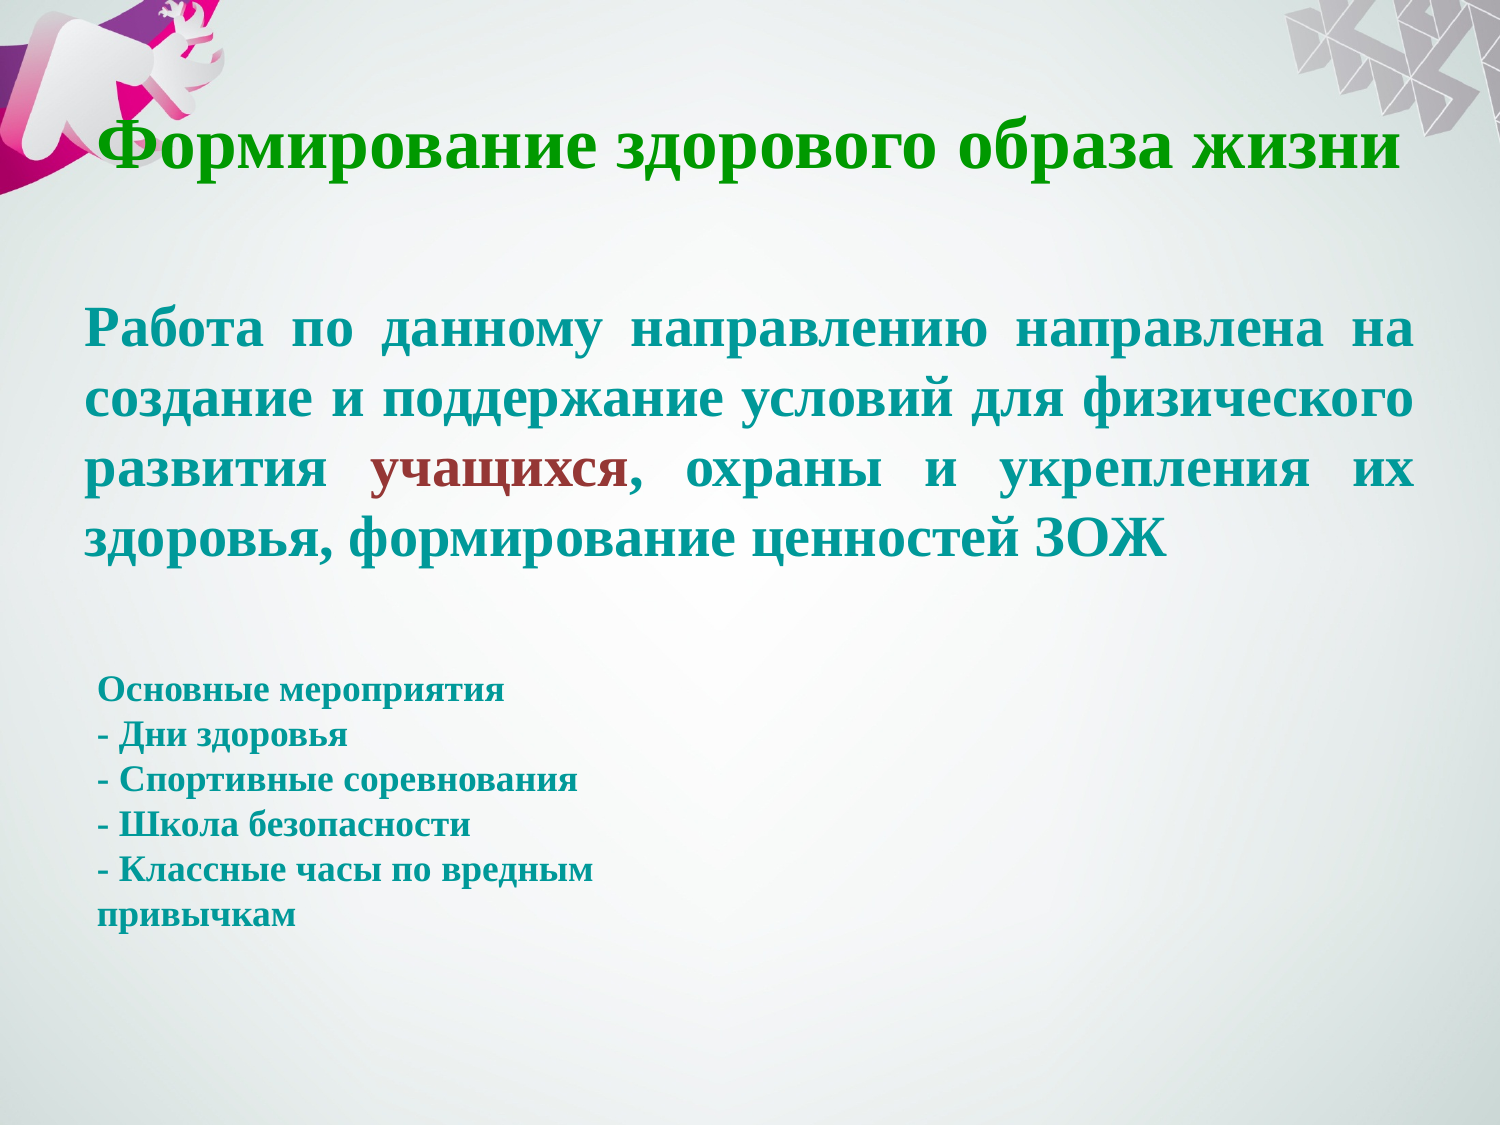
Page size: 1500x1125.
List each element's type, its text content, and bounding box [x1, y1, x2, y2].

text_box Основные мероприятия - Дни здоровья - Спортивные соревнования - Школа безопасности - Классные часы по вредным привычкам [82, 656, 704, 941]
picture [0, 0, 1500, 1125]
text_box Работа по данному направлению направлена на создание и поддержание условий для физического развития учащихся, охраны и укрепления их здоровья, формирование ценностей ЗОЖ [70, 281, 1430, 576]
title Формирование здорового образа жизни [75, 45, 1425, 233]
